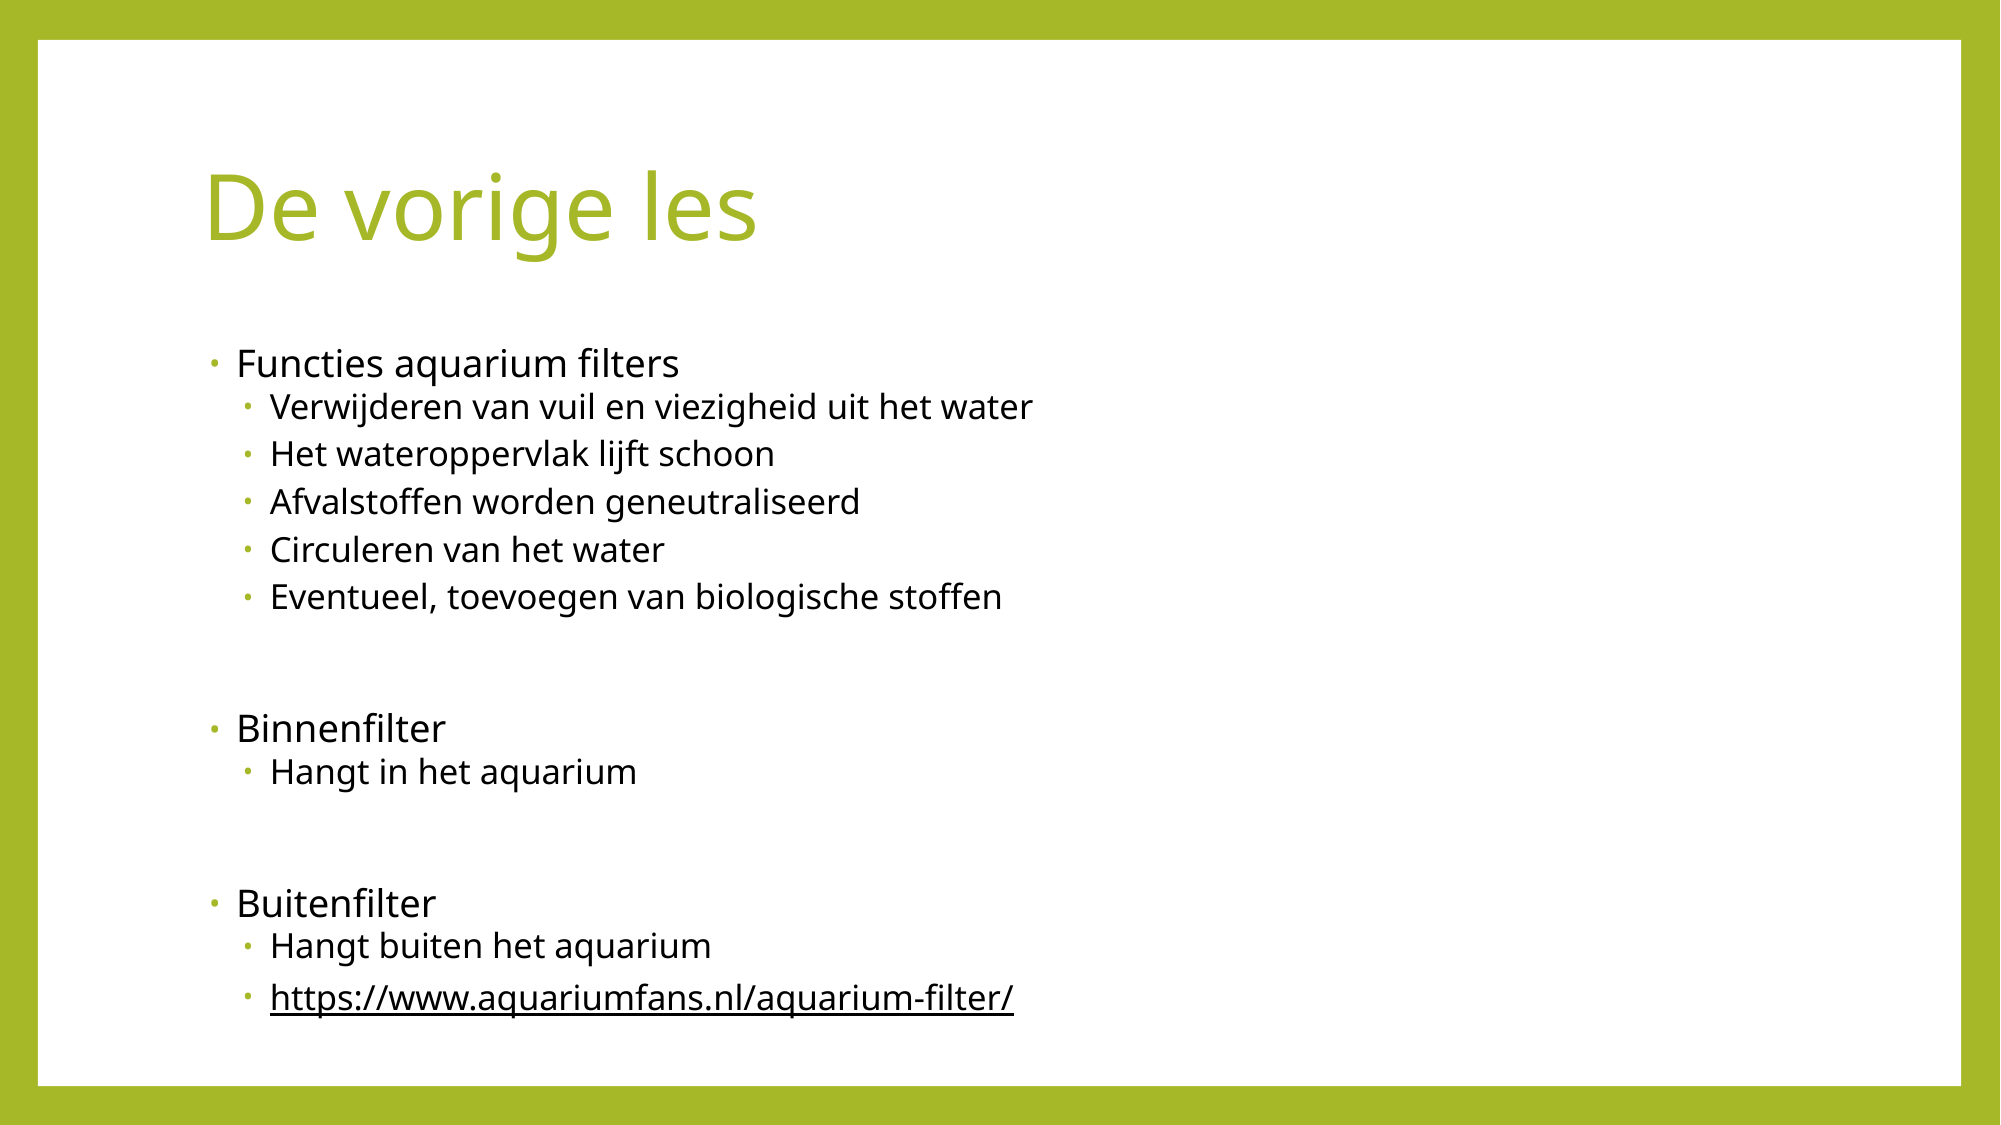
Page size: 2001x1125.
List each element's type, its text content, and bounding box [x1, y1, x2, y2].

list Functies aquarium filters Verwijderen van vuil en viezigheid uit het water Het wateroppervlak lijft schoon Afvalstoffen worden geneutraliseerd Circuleren van het water Eventueel, toevoegen van biologische stoffen Binnenfilter Hangt in het aquarium Buitenfilter Hangt buiten het aquarium https://www.aquariumfans.nl/aquarium-filter/ [187, 337, 1808, 1035]
title De vorige les [187, 99, 1808, 323]
